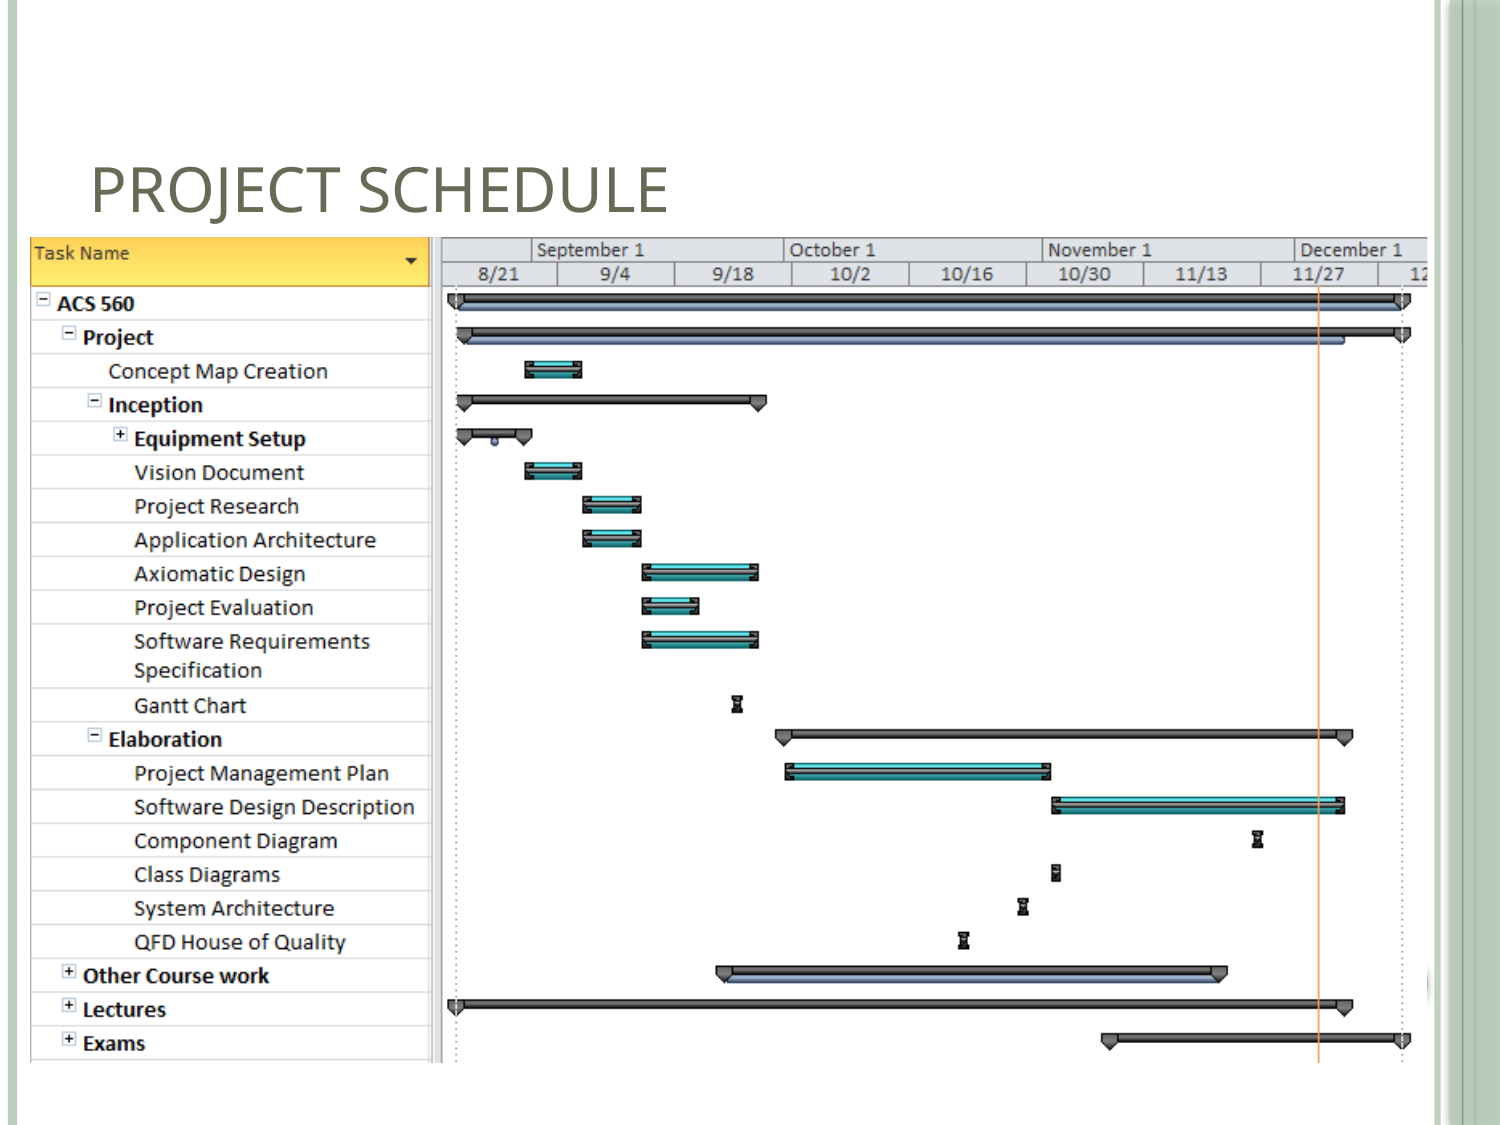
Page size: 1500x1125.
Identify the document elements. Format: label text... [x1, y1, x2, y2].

title Project Schedule [75, 45, 1300, 233]
picture [29, 236, 1428, 1063]
